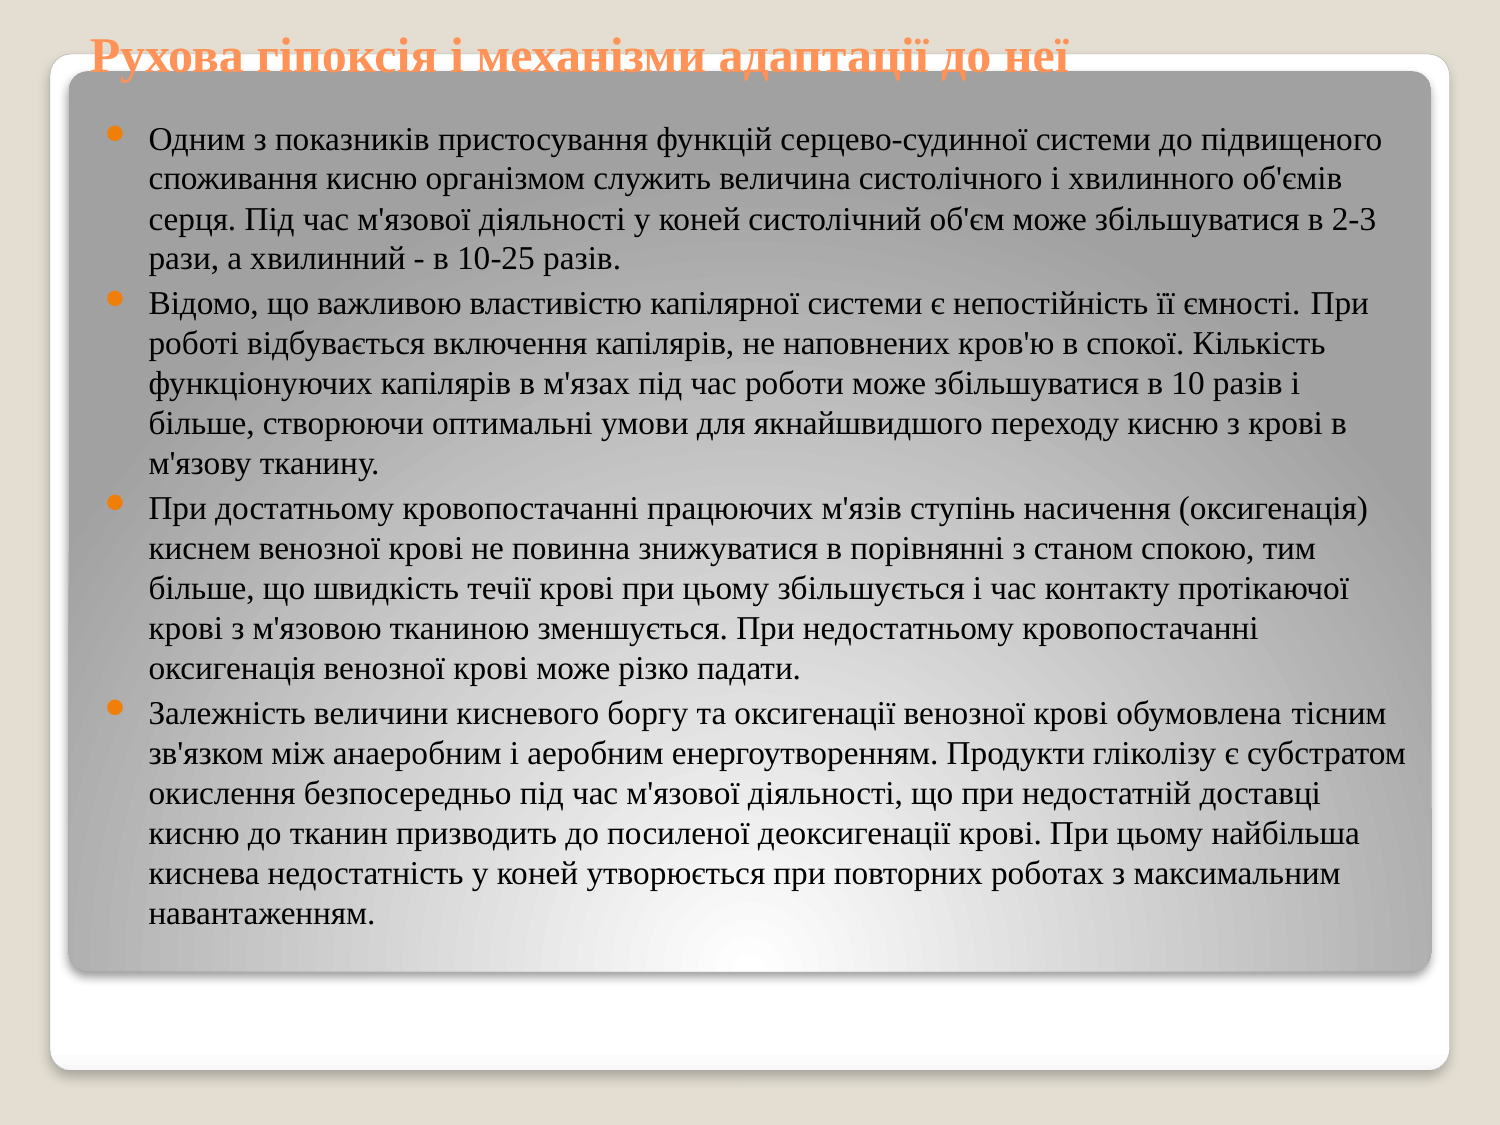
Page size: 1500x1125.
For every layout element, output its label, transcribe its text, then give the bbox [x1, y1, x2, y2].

title Рухова гіпоксія і механізми адаптації до неї [75, 30, 1425, 90]
list Одним з показників пристосування функцій серцево-судинної системи до підвищеного споживання кисню організмом служить величина систолічного і хвилинного об'ємів серця. Під час м'язової діяльності у коней систолічний об'єм може збільшуватися в 2-3 рази, а хвилинний - в 10-25 разів. Відомо, що важливою властивістю капілярної системи є непостійність її ємності. При роботі відбувається включення капілярів, не наповнених кров'ю в спокої. Кількість функціонуючих капілярів в м'язах під час роботи може збільшуватися в 10 разів і більше, створюючи оптимальні умови для якнайшвидшого переходу кисню з крові в м'язову тканину. При достатньому кровопостачанні працюючих м'язів ступінь насичення (оксигенація) киснем венозної крові не повинна знижуватися в порівнянні з станом спокою, тим більше, що швидкість течії крові при цьому збільшується і час контакту протікаючої крові з м'язовою тканиною зменшується. При недостатньому кровопостачанні оксигенація венозної крові може різко падати. Залежність величини кисневого боргу та оксигенації венозної крові обумовлена ​​тісним зв'язком між анаеробним і аеробним енергоутворенням. Продукти гліколізу є субстратом окислення безпосередньо під час м'язової діяльності, що при недостатній доставці кисню до тканин призводить до посиленої деоксигенації крові. При цьому найбільша киснева недостатність у коней утворюється при повторних роботах з максимальним навантаженням. [75, 101, 1425, 1106]
